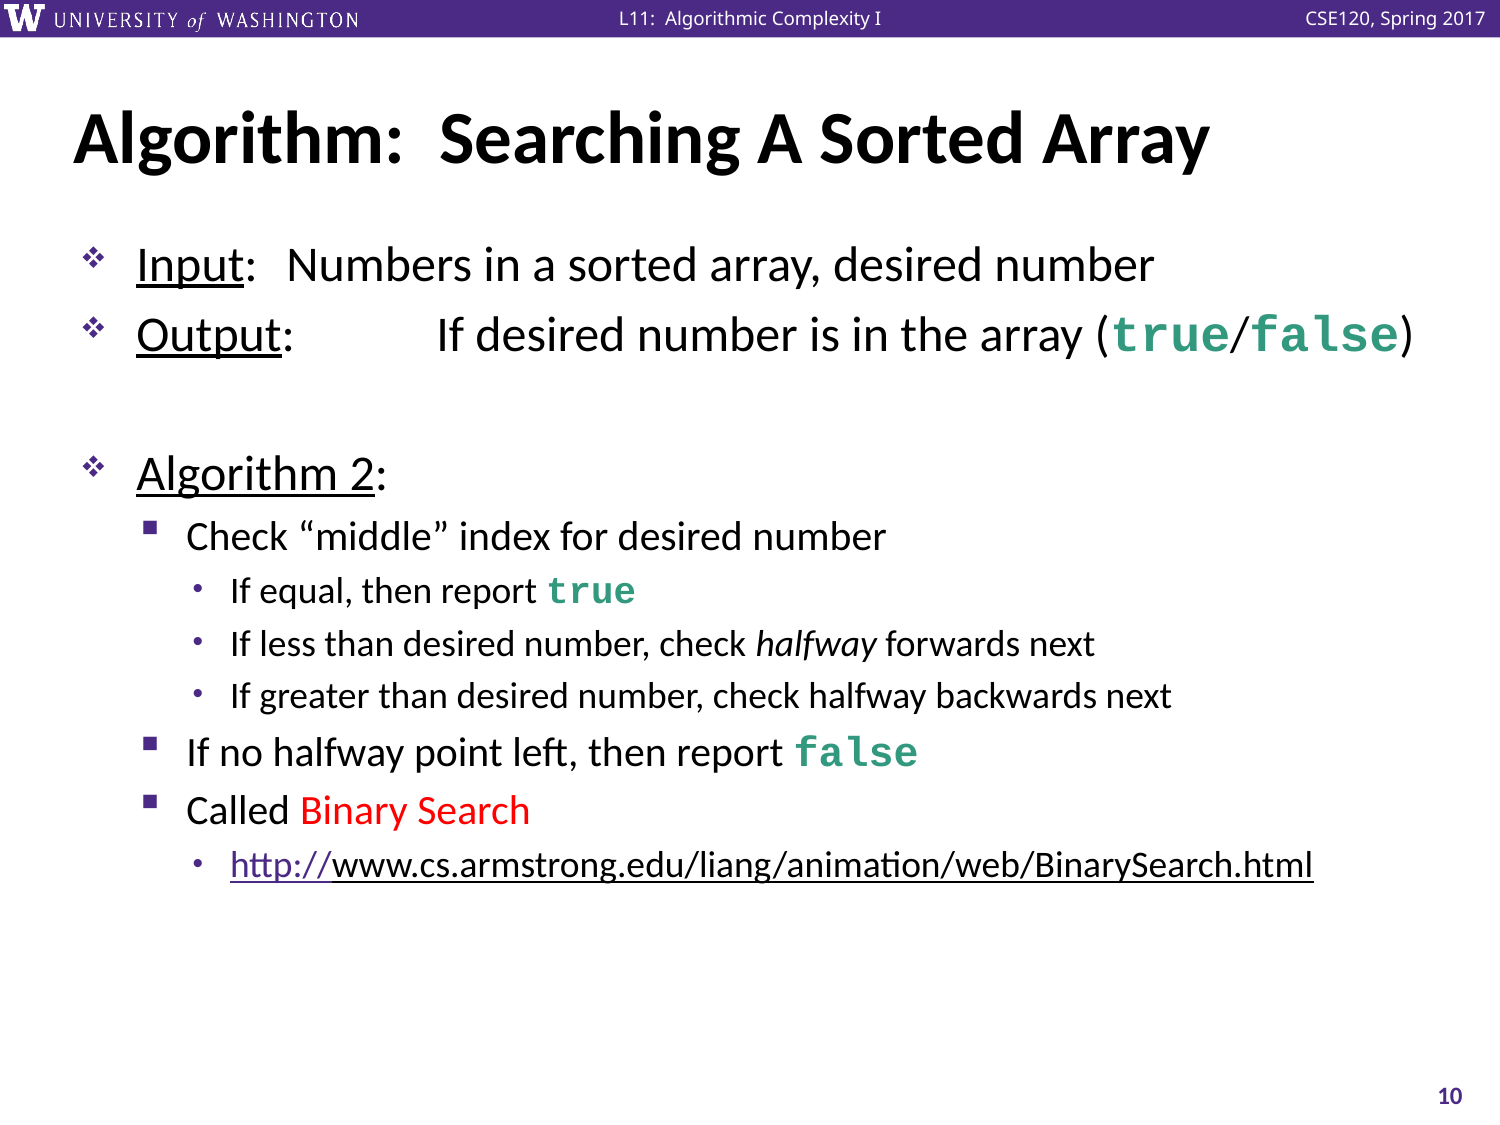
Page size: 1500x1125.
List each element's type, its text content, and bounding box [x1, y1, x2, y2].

list Input: Numbers in a sorted array, desired number Output: If desired number is in the array (true/false) Algorithm 2: Check “middle” index for desired number If equal, then report true If less than desired number, check halfway forwards next If greater than desired number, check halfway backwards next If no halfway point left, then report false Called Binary Search http://www.cs.armstrong.edu/liang/animation/web/BinarySearch.html [64, 223, 1438, 1040]
slide_number 10 [1400, 1065, 1500, 1125]
picture [4, 4, 358, 32]
title Algorithm: Searching A Sorted Array [58, 71, 1438, 197]
